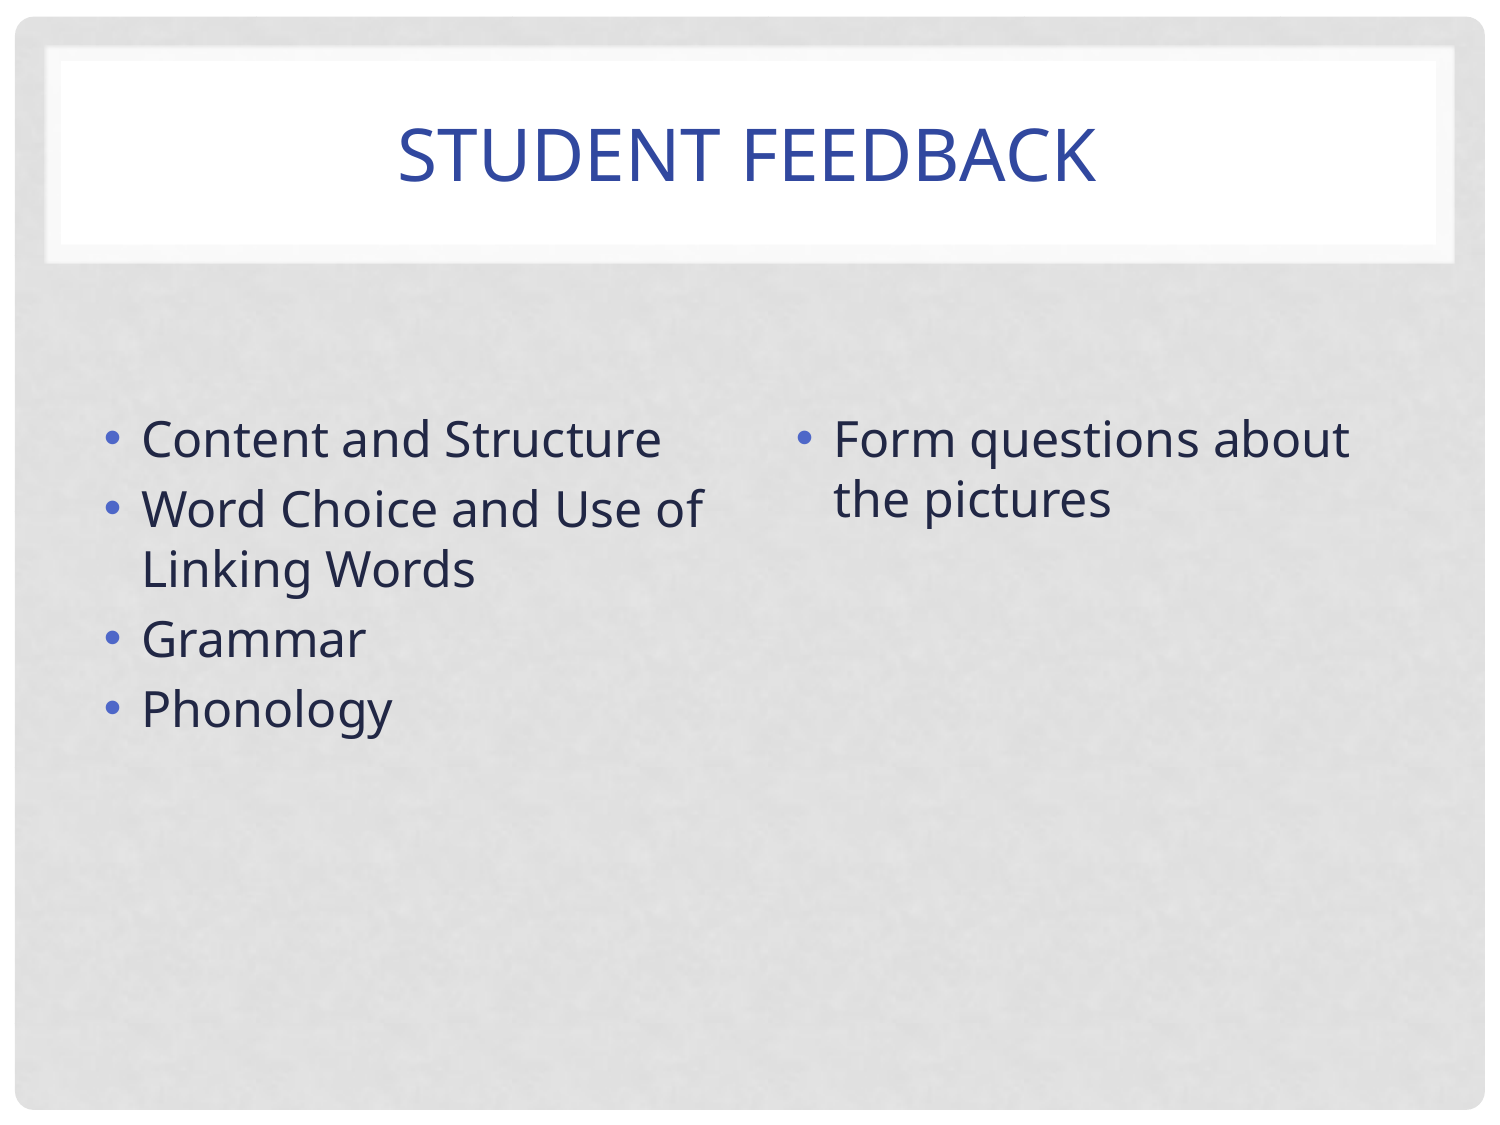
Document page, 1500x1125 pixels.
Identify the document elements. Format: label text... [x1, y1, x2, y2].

list Content and Structure Word Choice and Use of Linking Words Grammar Phonology [69, 399, 733, 1005]
title Student Feedback [69, 66, 1425, 238]
list Form questions about the pictures [761, 399, 1425, 1005]
